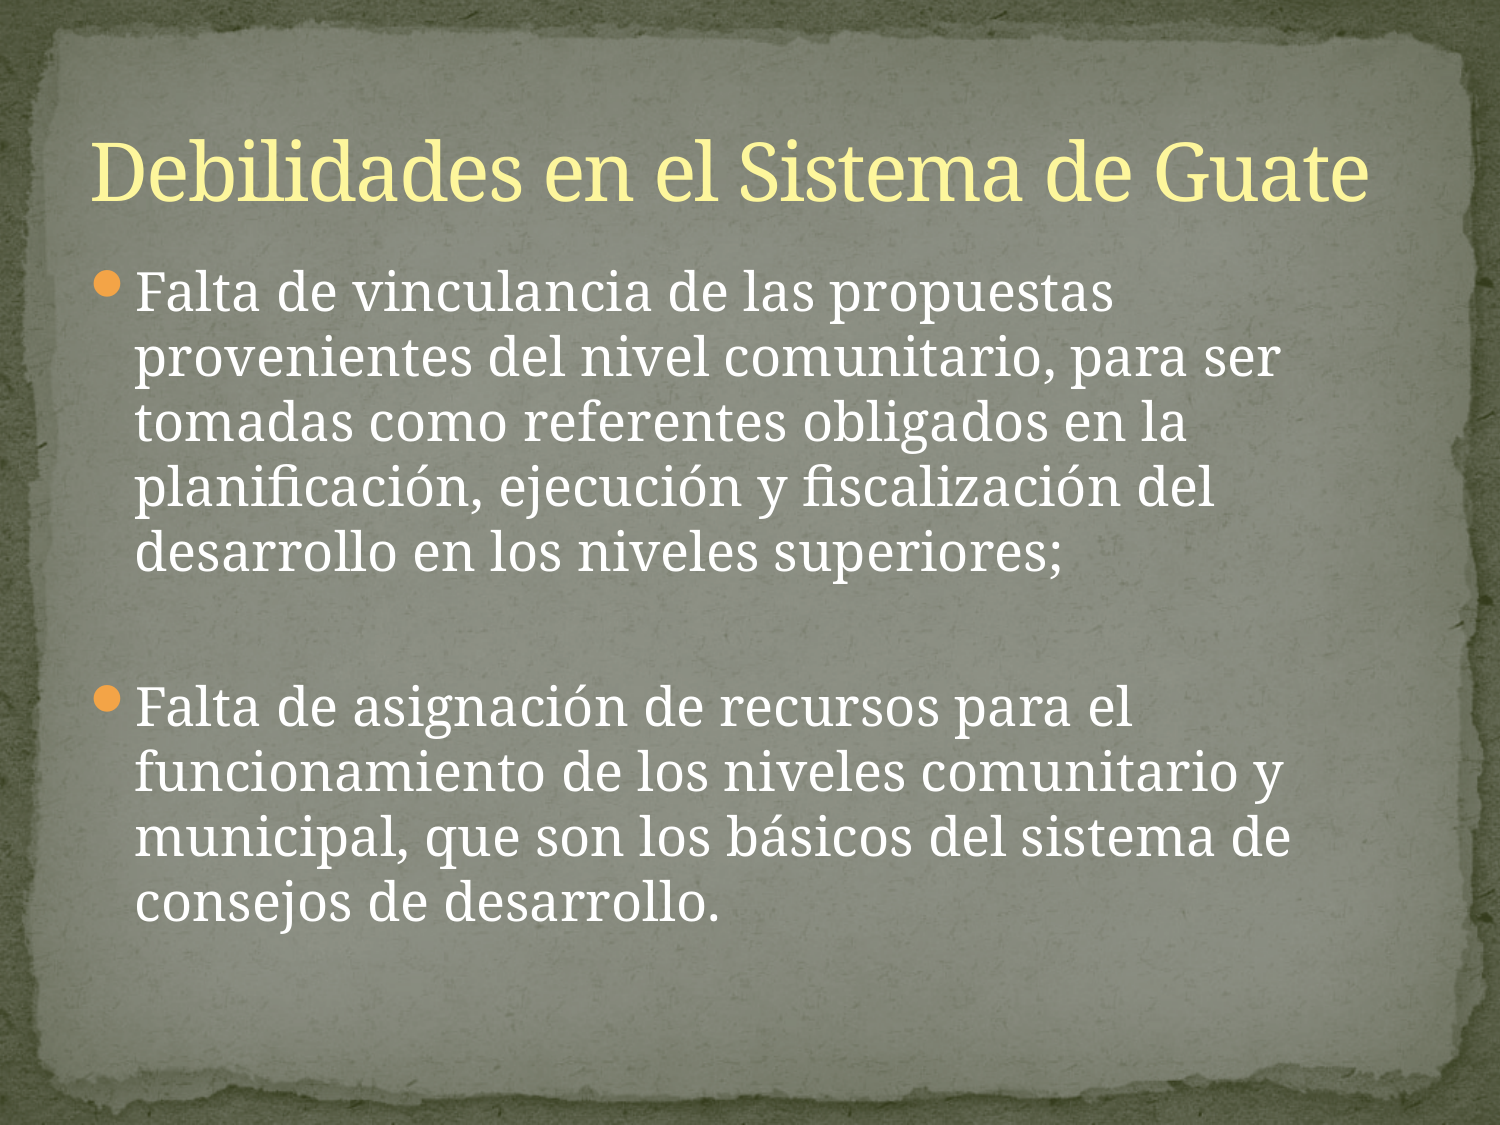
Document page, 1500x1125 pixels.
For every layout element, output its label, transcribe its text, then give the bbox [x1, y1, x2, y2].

list Falta de vinculancia de las propuestas provenientes del nivel comunitario, para ser tomadas como referentes obligados en la planificación, ejecución y fiscalización del desarrollo en los niveles superiores; Falta de asignación de recursos para el funcionamiento de los niveles comunitario y municipal, que son los básicos del sistema de consejos de desarrollo. [75, 249, 1425, 1000]
title Debilidades en el Sistema de Guate [74, 24, 1425, 225]
